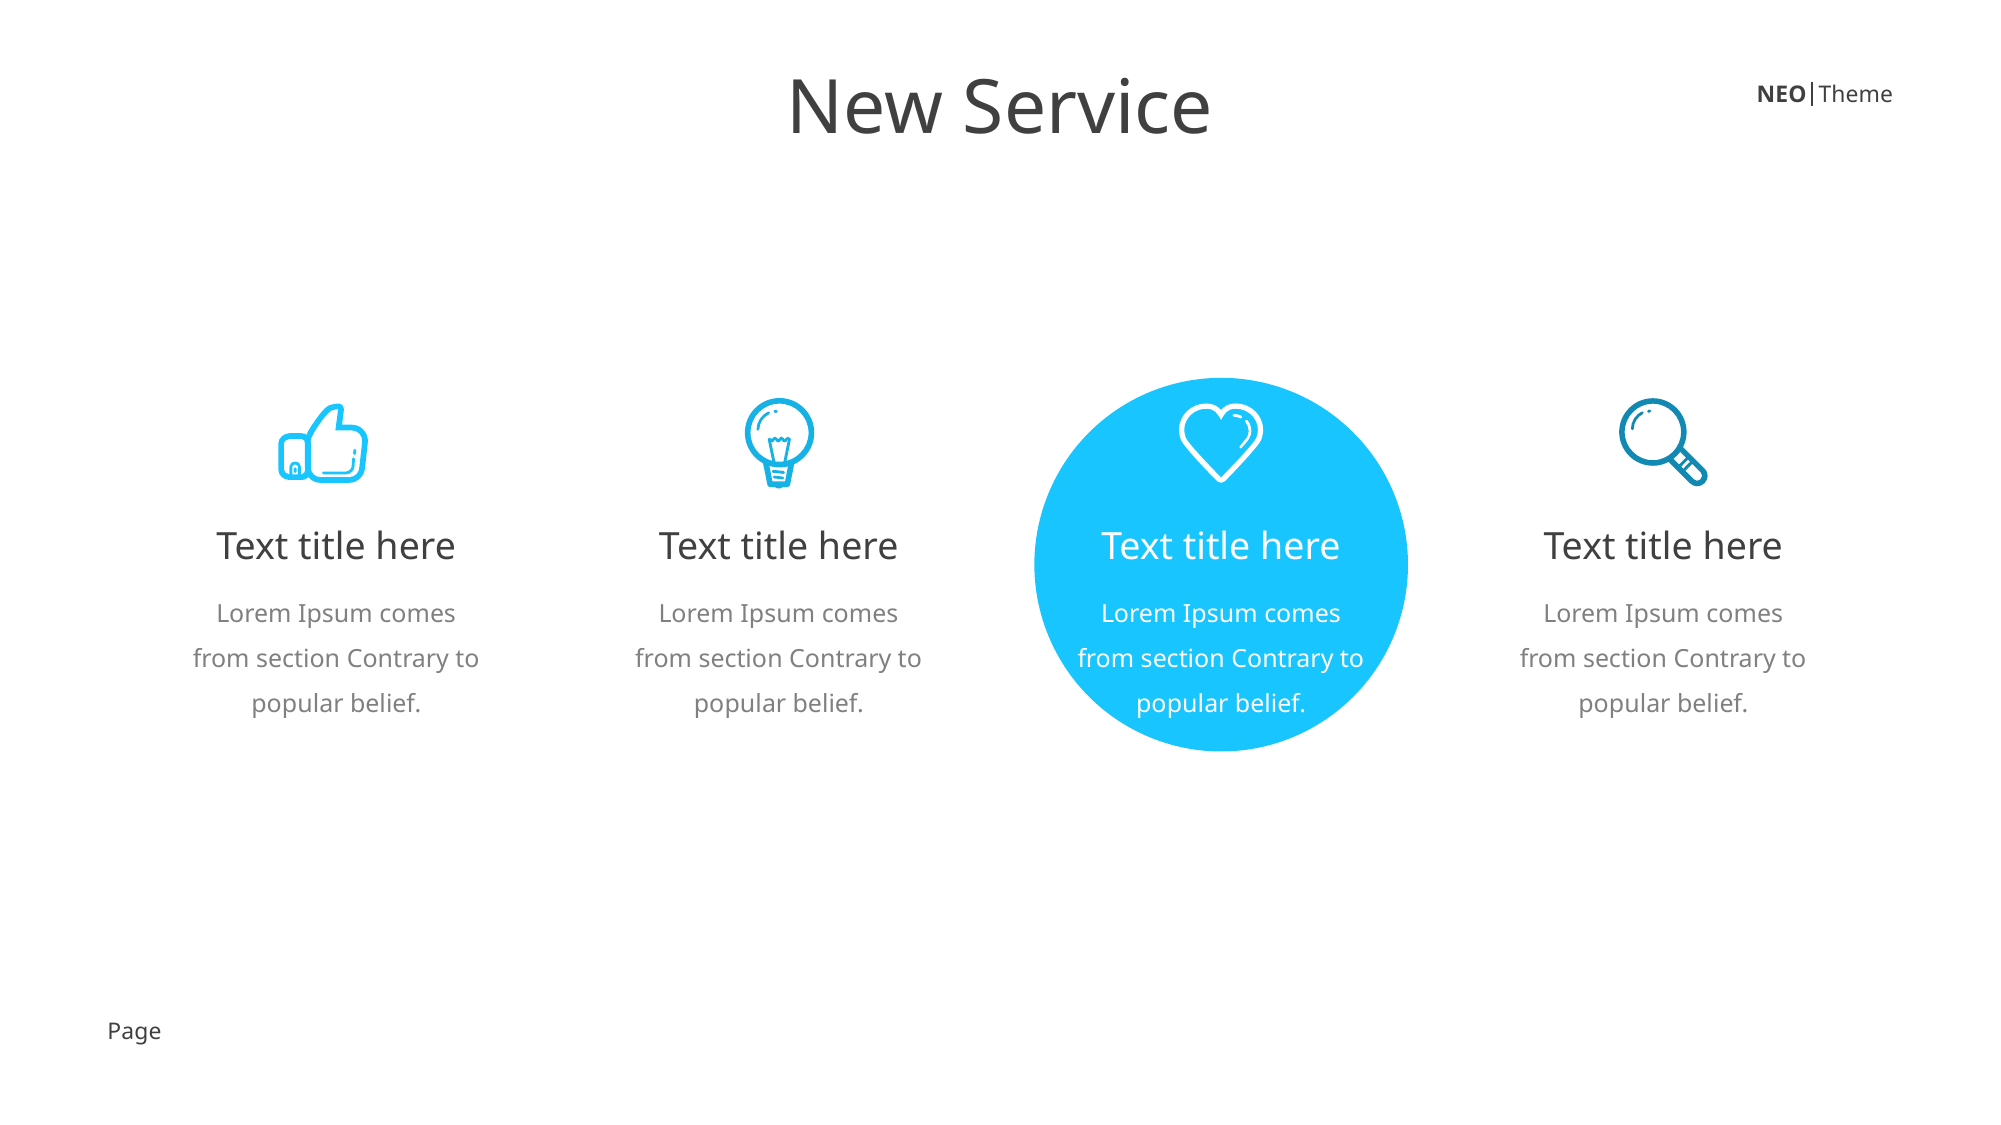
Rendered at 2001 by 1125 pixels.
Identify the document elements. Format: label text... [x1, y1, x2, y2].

text_box Text title here [643, 514, 914, 575]
text_box Lorem Ipsum comes from section Contrary to popular belief. [1056, 575, 1386, 725]
text_box [1033, 376, 1410, 655]
text_box Lorem Ipsum comes from section Contrary to popular belief. [171, 575, 501, 725]
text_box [744, 397, 815, 489]
text_box New Service [771, 51, 1228, 156]
text_box [1123, 725, 1319, 753]
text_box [278, 403, 368, 483]
text_box Lorem Ipsum comes from section Contrary to popular belief. [1498, 575, 1828, 725]
text_box Text title here [1528, 514, 1799, 575]
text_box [1619, 398, 1708, 487]
text_box Text title here [1086, 514, 1356, 575]
text_box Lorem Ipsum comes from section Contrary to popular belief. [614, 575, 944, 725]
text_box Text title here [201, 514, 472, 575]
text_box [1179, 403, 1264, 483]
